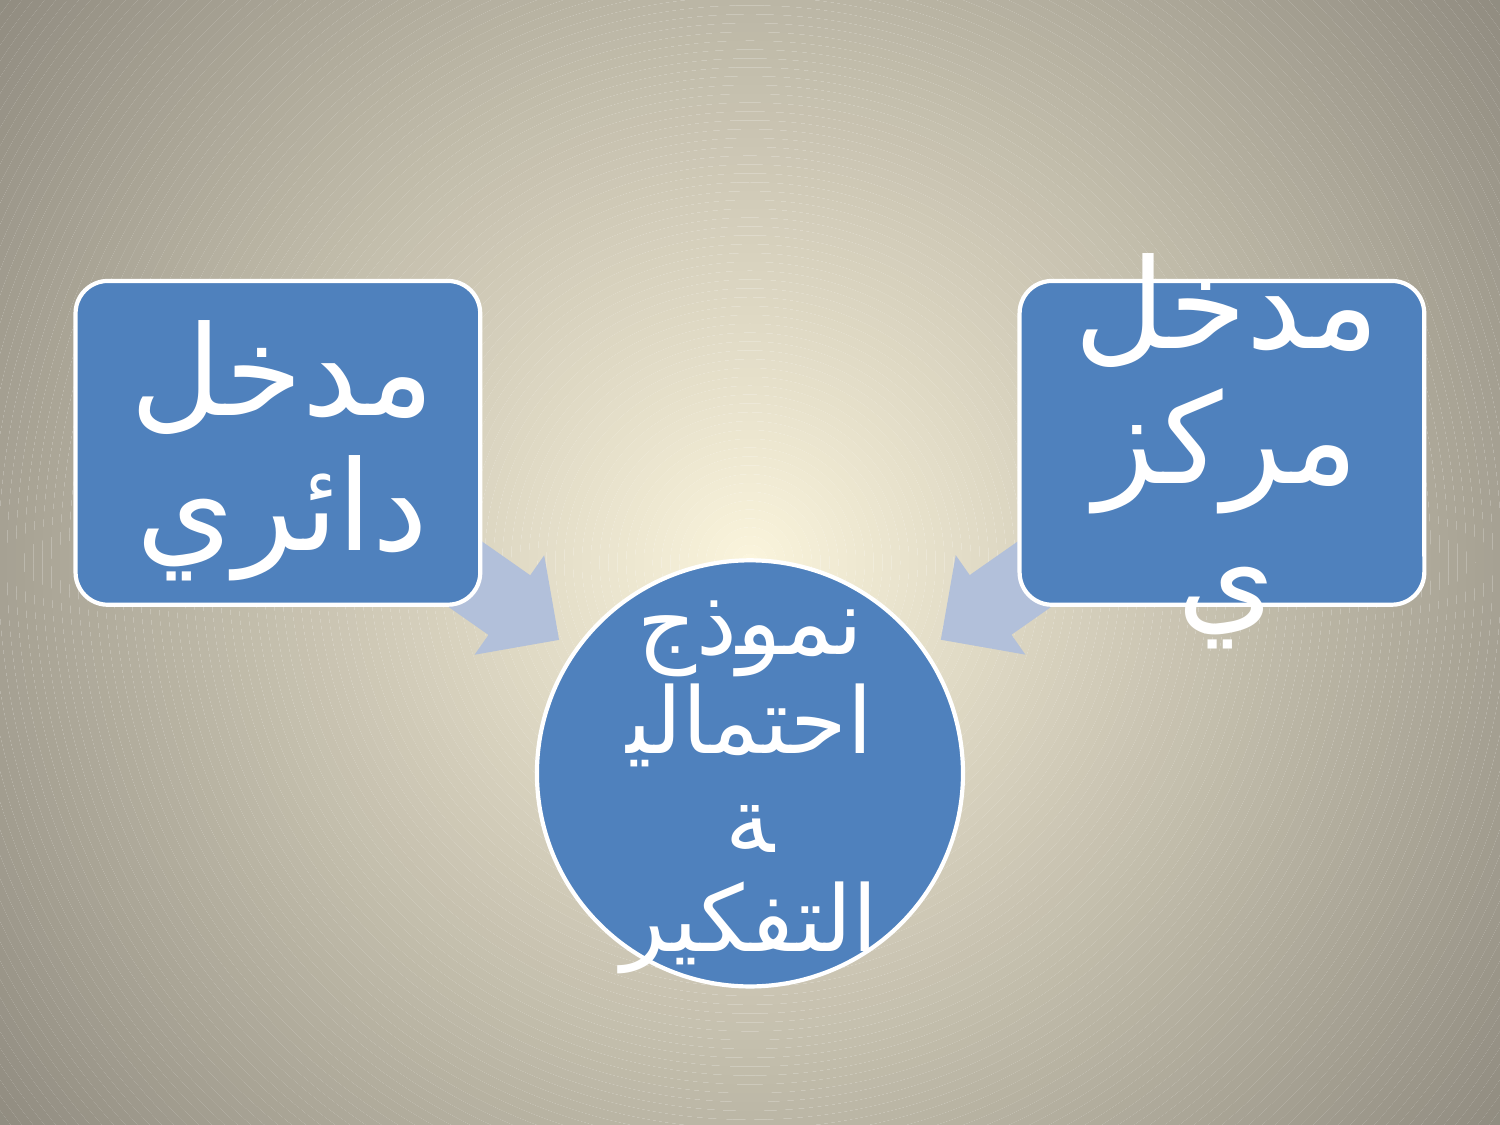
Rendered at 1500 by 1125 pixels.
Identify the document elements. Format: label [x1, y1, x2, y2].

list [74, 262, 1426, 1006]
